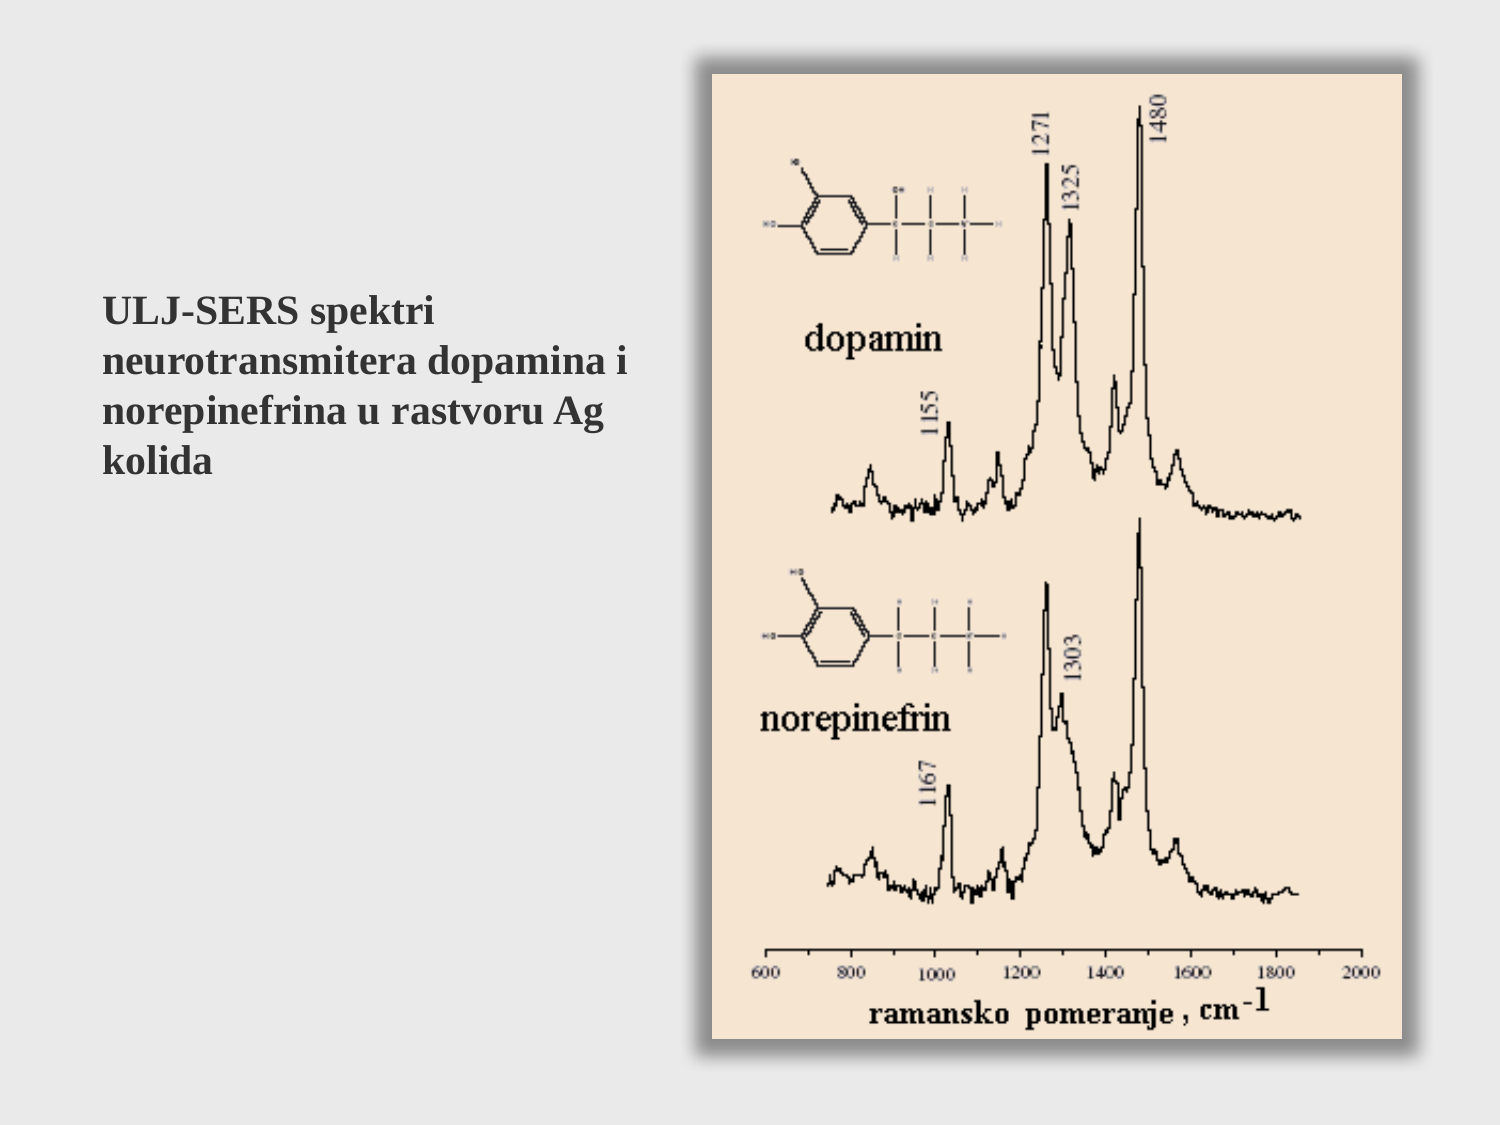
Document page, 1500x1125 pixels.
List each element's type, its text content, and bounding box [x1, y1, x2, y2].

text_box ULJ-SERS spektri neurotransmitera dopamina i norepinefrina u rastvoru Ag kolida [87, 275, 683, 685]
picture [712, 74, 1402, 1039]
